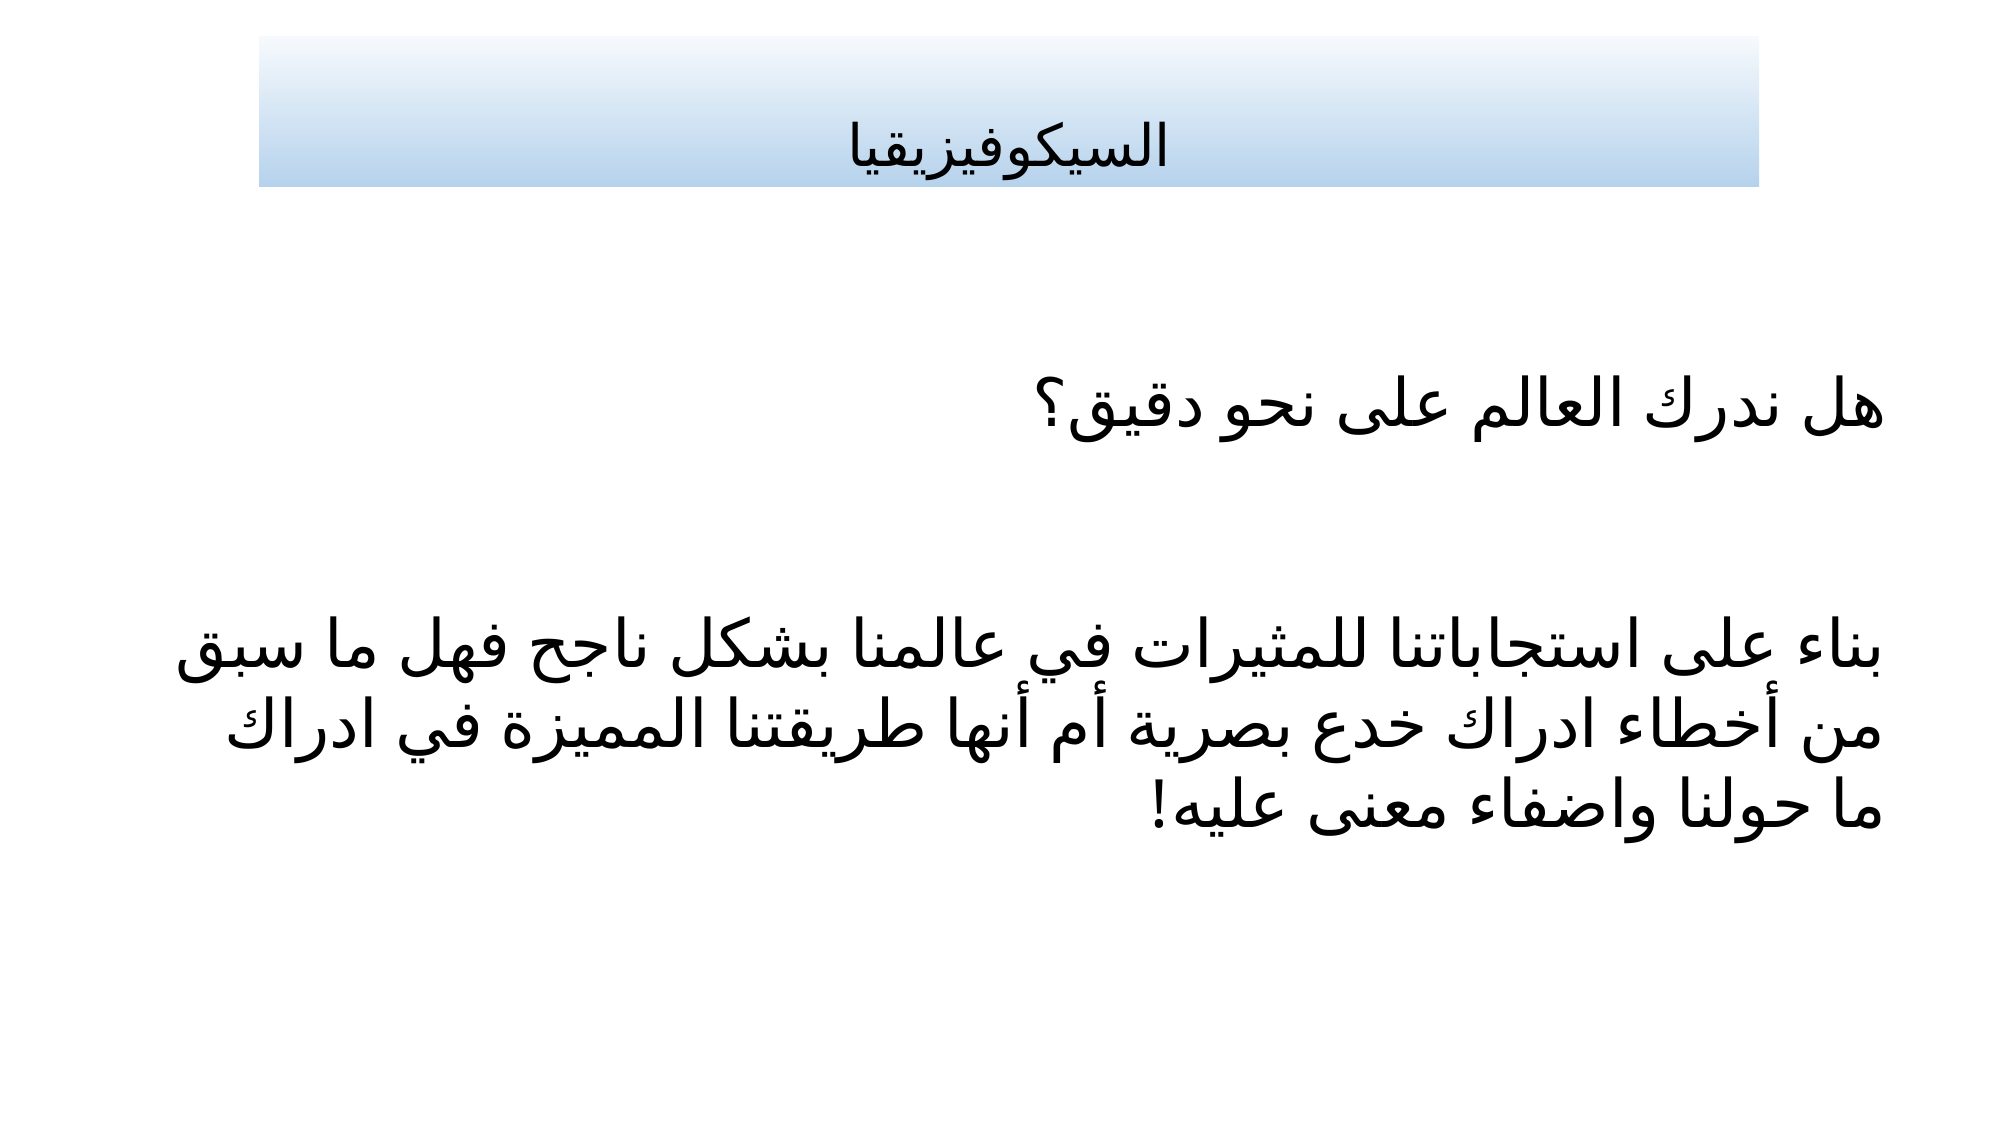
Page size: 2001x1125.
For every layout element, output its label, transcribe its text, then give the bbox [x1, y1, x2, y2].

title السيكوفيزيقيا [259, 36, 1760, 187]
subtitle هل ندرك العالم على نحو دقيق؟ بناء على استجاباتنا للمثيرات في عالمنا بشكل ناجح فهل ما سبق من أخطاء ادراك خدع بصرية أم أنها طريقتنا المميزة في ادراك ما حولنا واضفاء معنى عليه! [144, 272, 1903, 926]
